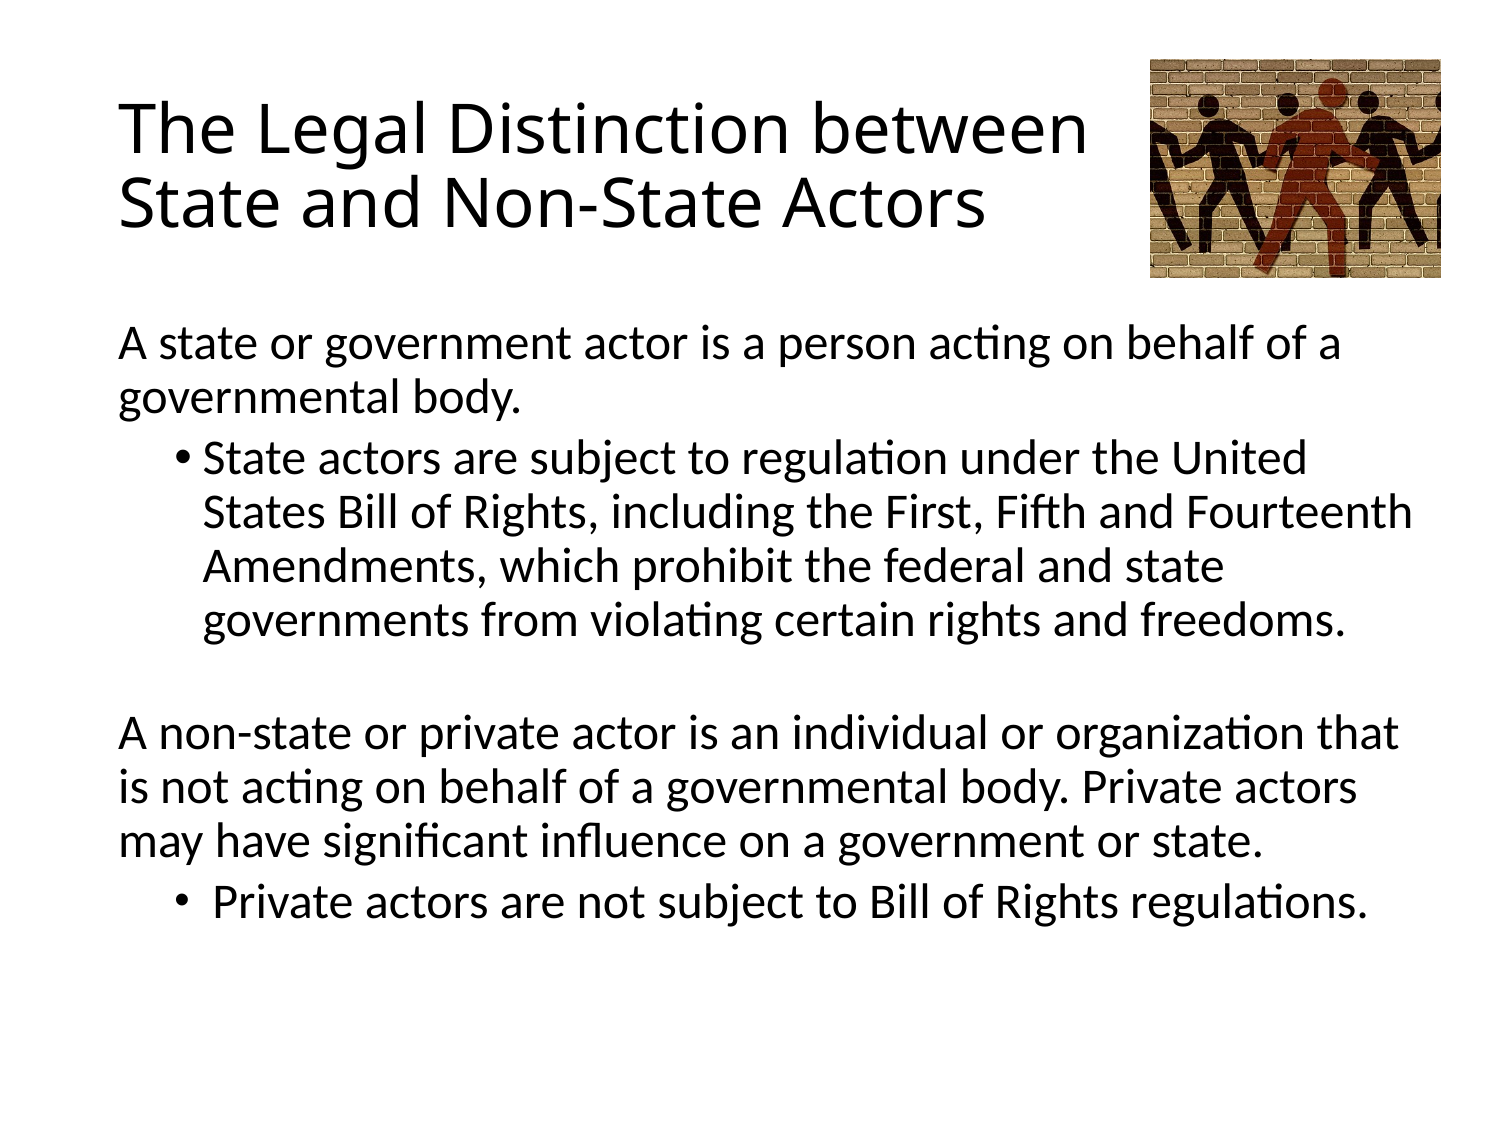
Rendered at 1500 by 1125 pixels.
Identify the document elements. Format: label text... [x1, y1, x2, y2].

title The Legal Distinction between State and Non-State Actors [102, 59, 1118, 278]
picture [1150, 59, 1441, 278]
list A state or government actor is a person acting on behalf of a governmental body. State actors are subject to regulation under the United States Bill of Rights, including the First, Fifth and Fourteenth Amendments, which prohibit the federal and state governments from violating certain rights and freedoms. A non-state or private actor is an individual or organization that is not acting on behalf of a governmental body. Private actors may have significant influence on a government or state. Private actors are not subject to Bill of Rights regulations. [102, 308, 1441, 961]
